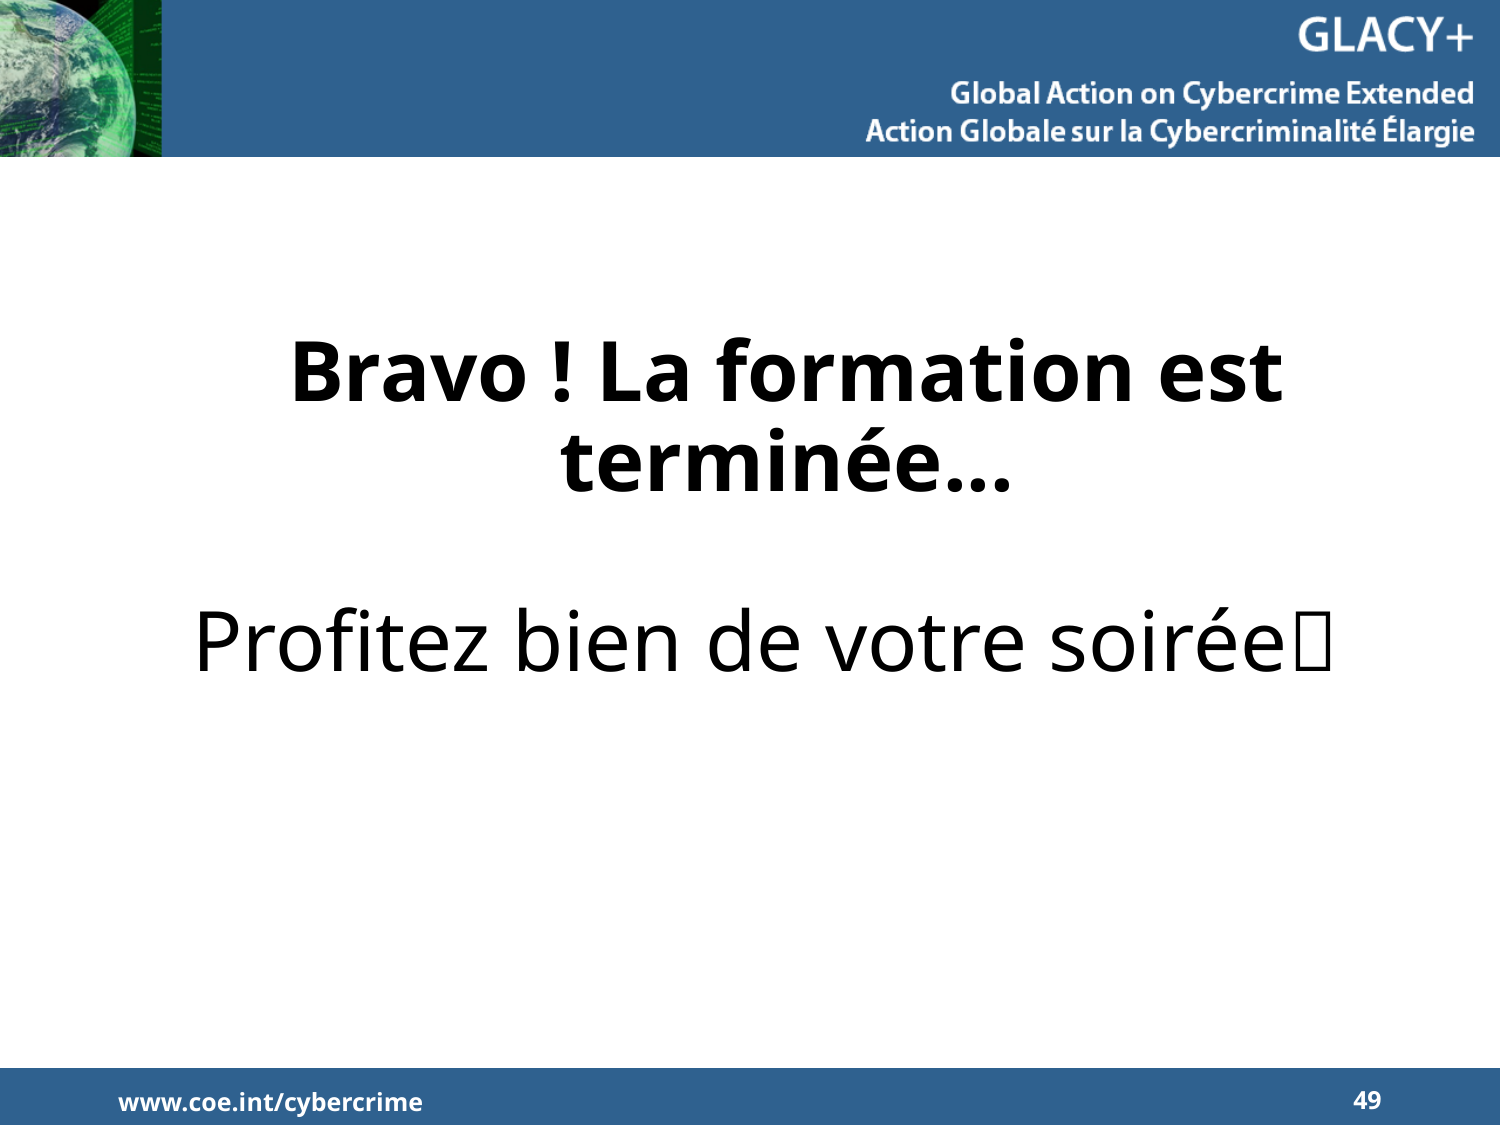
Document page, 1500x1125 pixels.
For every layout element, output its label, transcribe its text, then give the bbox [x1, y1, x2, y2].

title Bravo ! La formation est terminée... Profitez bien de votre soirée [140, 307, 1434, 712]
slide_number www.coe.int/cybercrime [103, 1071, 491, 1125]
slide_number 49 [1059, 1071, 1397, 1125]
picture [0, 0, 1500, 157]
